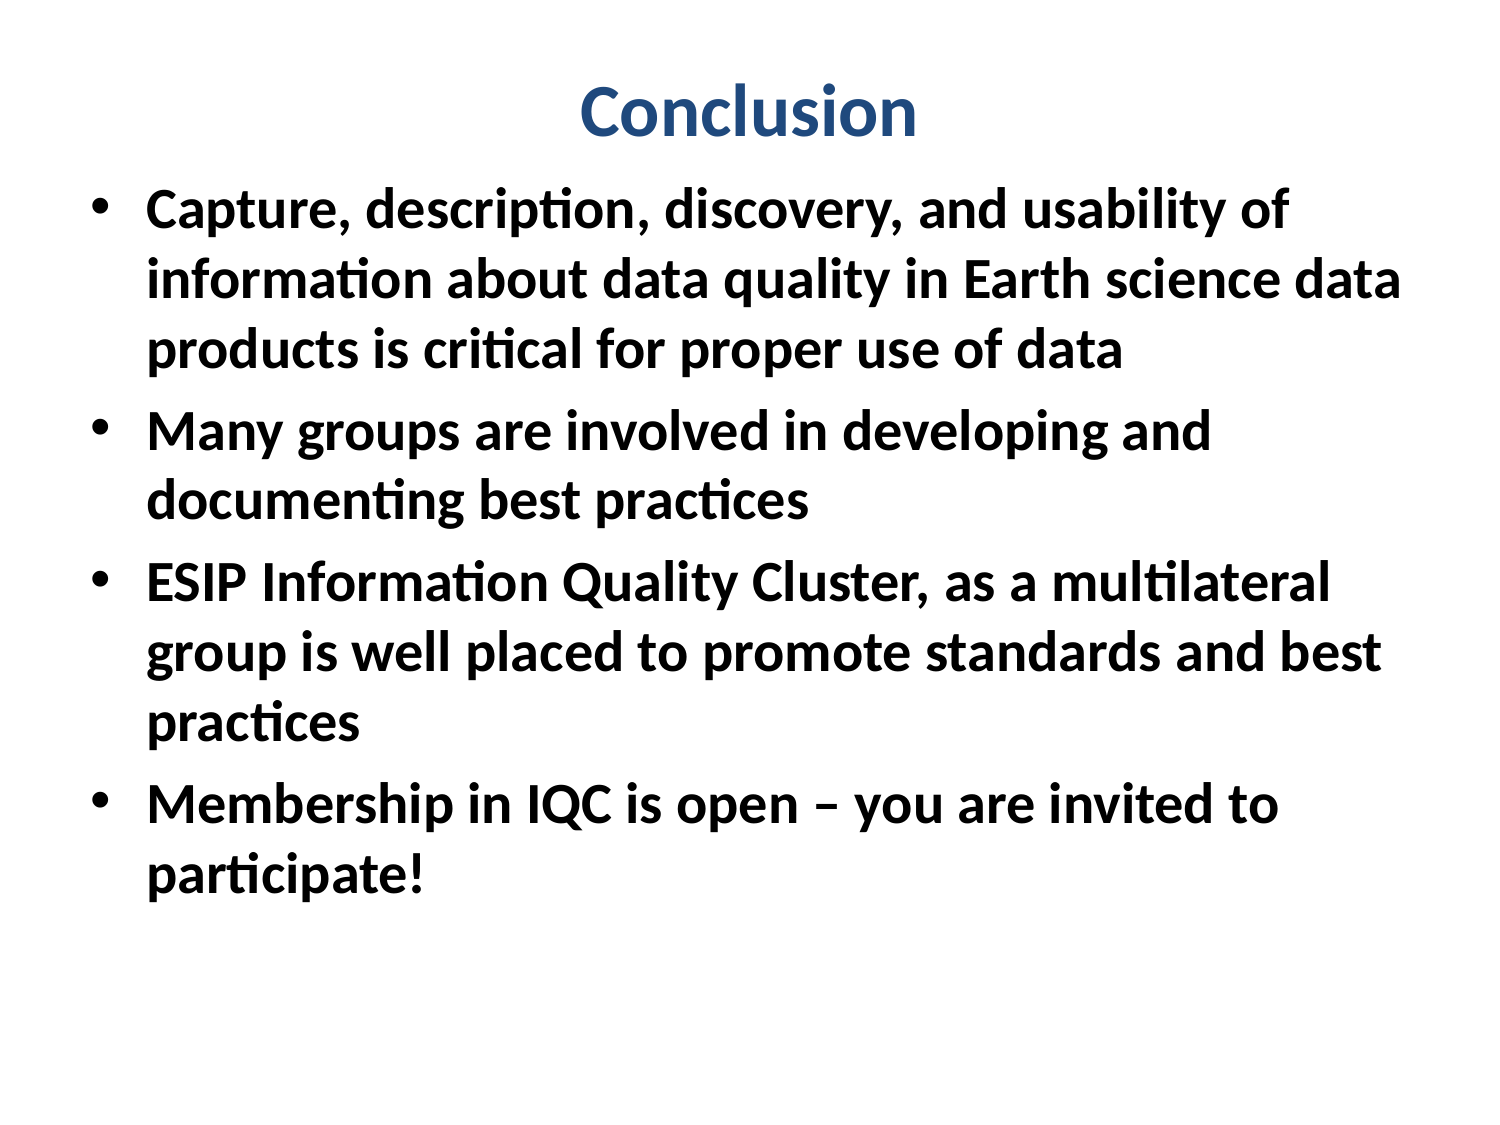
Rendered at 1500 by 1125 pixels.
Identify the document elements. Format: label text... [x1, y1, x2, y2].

title Conclusion [37, 50, 1463, 163]
list Capture, description, discovery, and usability of information about data quality in Earth science data products is critical for proper use of data Many groups are involved in developing and documenting best practices ESIP Information Quality Cluster, as a multilateral group is well placed to promote standards and best practices Membership in IQC is open – you are invited to participate! [75, 162, 1425, 950]
